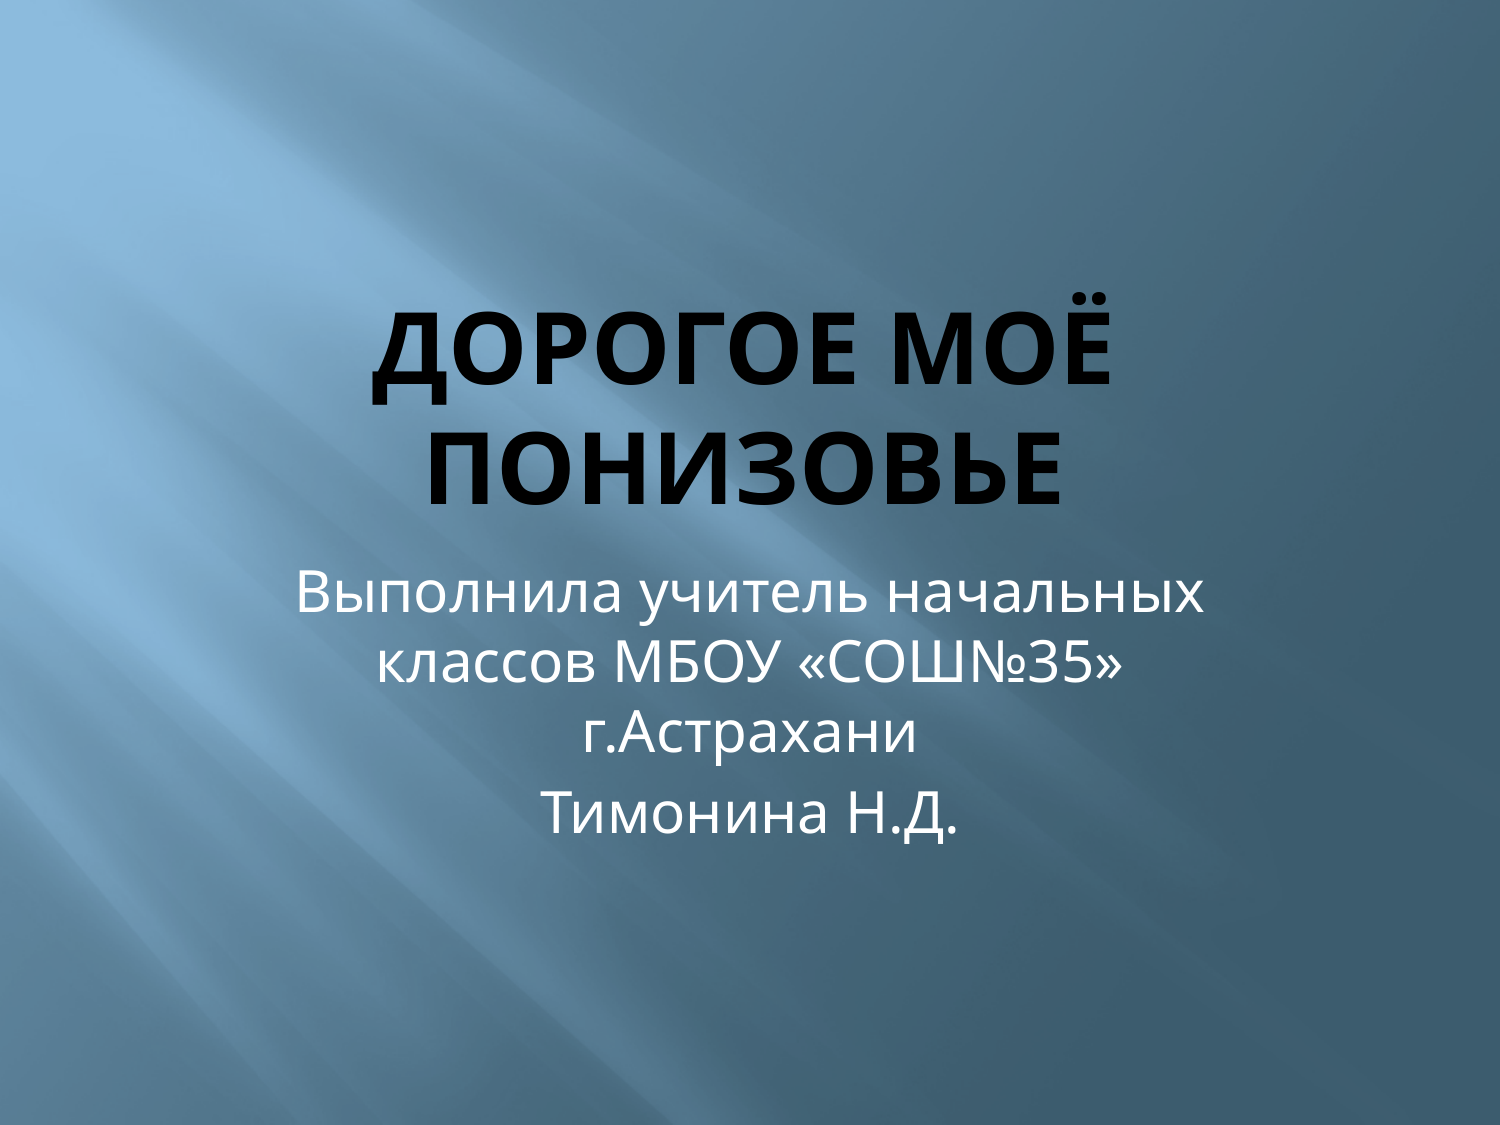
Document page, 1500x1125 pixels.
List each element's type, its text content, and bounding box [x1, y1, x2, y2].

subtitle Выполнила учитель начальных классов МБОУ «СОШ№35» г.Астрахани Тимонина Н.Д. [225, 546, 1275, 834]
title ДОРОГОЕ МОЁ ПОНИЗОВЬЕ [69, 224, 1420, 525]
